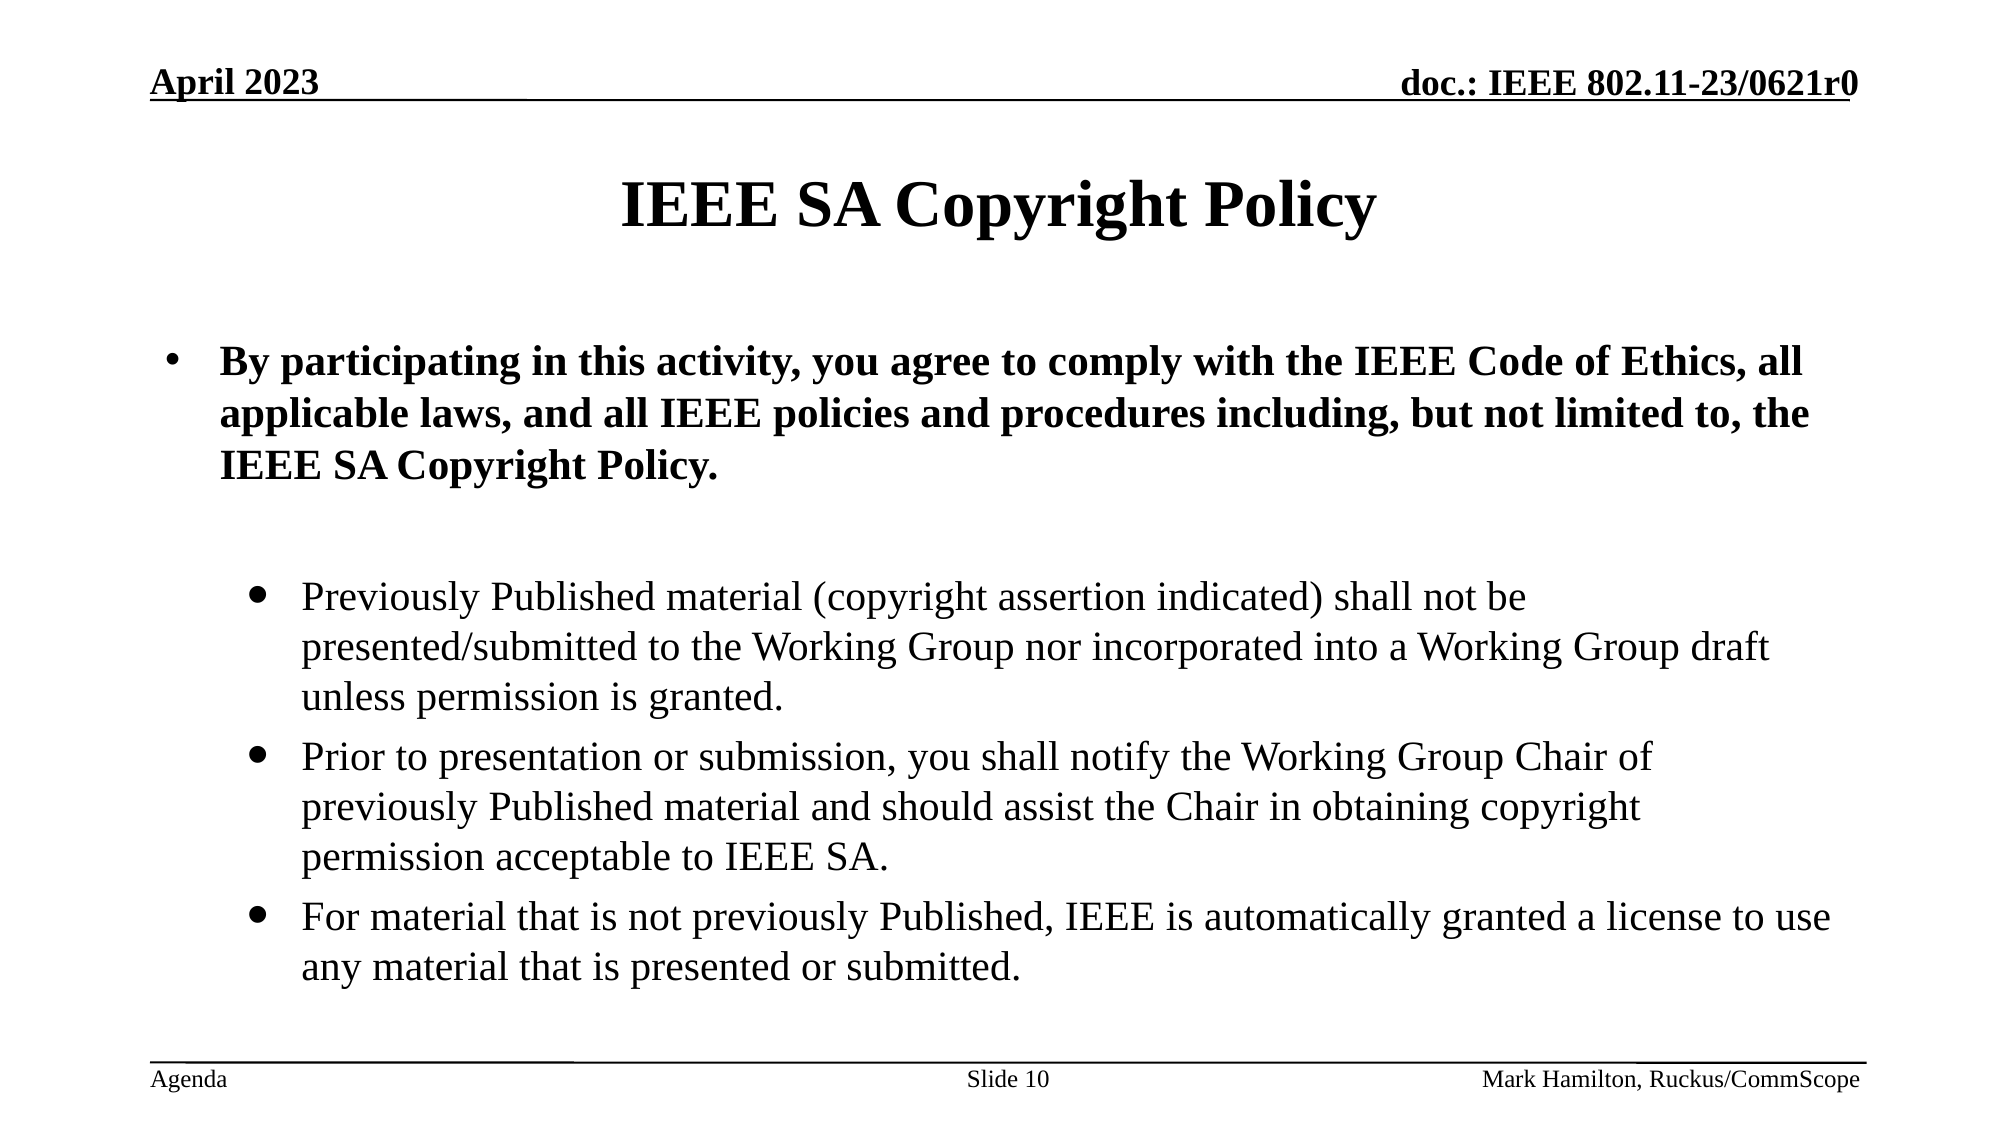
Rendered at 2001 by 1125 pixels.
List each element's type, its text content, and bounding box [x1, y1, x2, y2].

title IEEE SA Copyright Policy [149, 112, 1850, 288]
list By participating in this activity, you agree to comply with the IEEE Code of Ethics, all applicable laws, and all IEEE policies and procedures including, but not limited to, the IEEE SA Copyright Policy. Previously Published material (copyright assertion indicated) shall not be presented/submitted to the Working Group nor incorporated into a Working Group draft unless permission is granted. Prior to presentation or submission, you shall notify the Working Group Chair of previously Published material and should assist the Chair in obtaining copyright permission acceptable to IEEE SA. For material that is not previously Published, IEEE is automatically granted a license to use any material that is presented or submitted. [149, 324, 1850, 1000]
slide_number Slide 10 [950, 1061, 1067, 1123]
